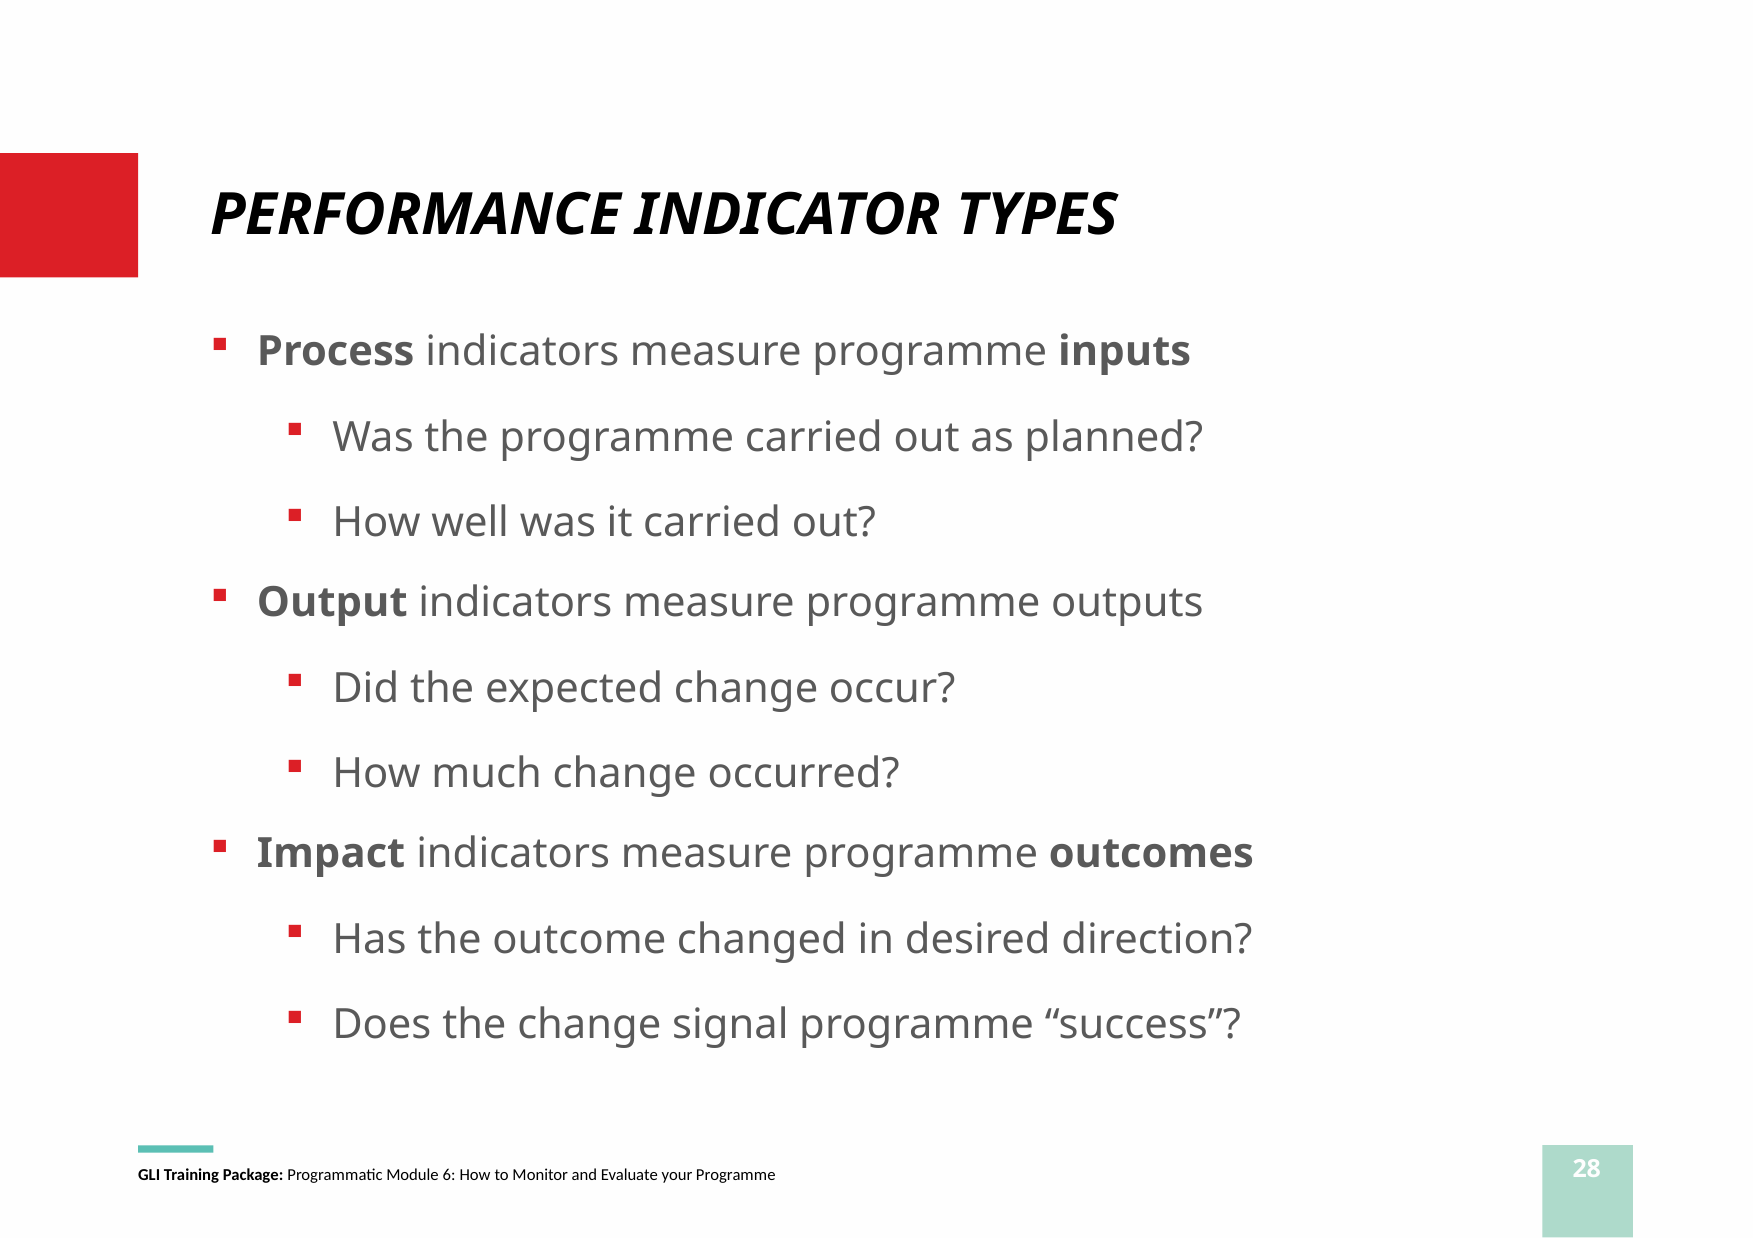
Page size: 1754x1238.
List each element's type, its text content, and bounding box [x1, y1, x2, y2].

list Process indicators measure programme inputs Was the programme carried out as planned? How well was it carried out? Output indicators measure programme outputs Did the expected change occur? How much change occurred? Impact indicators measure programme outcomes Has the outcome changed in desired direction? Does the change signal programme “success”? [210, 329, 1543, 1085]
title PERFORMANCE INDICATOR TYPES [210, 153, 1543, 278]
